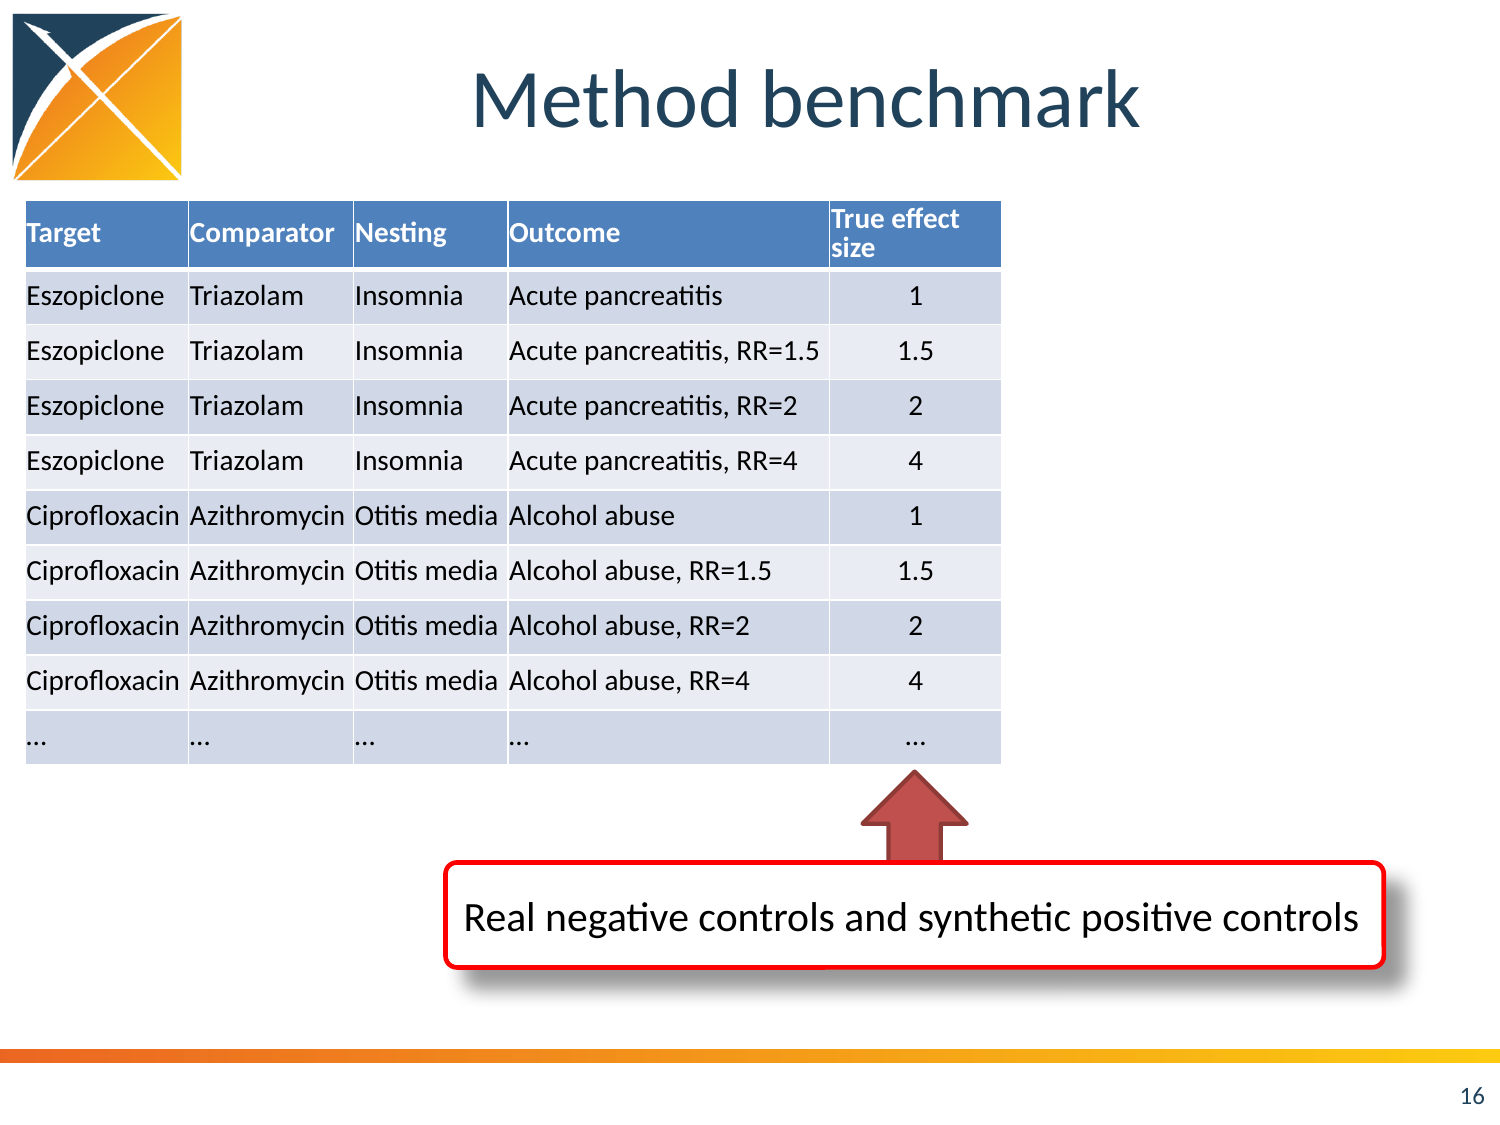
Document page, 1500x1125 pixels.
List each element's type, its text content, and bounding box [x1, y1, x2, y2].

table_cell Triazolam [189, 380, 353, 434]
table_header Nesting [354, 201, 507, 267]
table_cell … [189, 711, 353, 764]
table_cell Otitis media [354, 656, 507, 709]
title Method benchmark [187, 24, 1425, 163]
table_header Comparator [189, 201, 353, 267]
table_cell Insomnia [354, 380, 507, 434]
table_cell 1 [830, 491, 1001, 544]
table_cell Azithromycin [189, 601, 353, 654]
table_cell Triazolam [189, 272, 353, 324]
table_cell 1 [830, 272, 1001, 324]
table_header Target [26, 201, 188, 267]
table_cell Azithromycin [189, 656, 353, 709]
table_header True effect size [830, 201, 1001, 267]
table_cell Azithromycin [189, 491, 353, 544]
table_cell … [26, 711, 188, 764]
table_header Outcome [509, 201, 829, 267]
table_cell Alcohol abuse, RR=4 [509, 656, 829, 709]
table_cell Acute pancreatitis, RR=2 [509, 380, 829, 434]
table_cell Ciprofloxacin [26, 656, 188, 709]
table_cell Insomnia [354, 272, 507, 324]
table_cell Triazolam [189, 325, 353, 379]
table_cell Eszopiclone [26, 272, 188, 324]
table_cell Otitis media [354, 601, 507, 654]
table_cell … [509, 711, 829, 764]
table_cell Ciprofloxacin [26, 546, 188, 599]
table_cell … [830, 711, 1001, 764]
table_cell Acute pancreatitis [509, 272, 829, 324]
text_box Real negative controls and synthetic positive controls [443, 860, 1386, 970]
text_box [860, 769, 969, 860]
table_cell Acute pancreatitis, RR=1.5 [509, 325, 829, 379]
table_cell … [354, 711, 507, 764]
table_cell Acute pancreatitis, RR=4 [509, 436, 829, 489]
table_cell Eszopiclone [26, 436, 188, 489]
table_cell Alcohol abuse, RR=1.5 [509, 546, 829, 599]
table_cell 1.5 [830, 325, 1001, 379]
slide_number 16 [1149, 1065, 1500, 1125]
table_cell 4 [830, 656, 1001, 709]
table_cell Triazolam [189, 436, 353, 489]
table_cell 4 [830, 436, 1001, 489]
table_cell Azithromycin [189, 546, 353, 599]
table_cell Insomnia [354, 325, 507, 379]
table_cell 1.5 [830, 546, 1001, 599]
table_cell Insomnia [354, 436, 507, 489]
picture [0, 0, 206, 200]
table_cell Eszopiclone [26, 380, 188, 434]
table_cell Ciprofloxacin [26, 601, 188, 654]
table_cell 2 [830, 380, 1001, 434]
table_cell Alcohol abuse [509, 491, 829, 544]
table_cell Eszopiclone [26, 325, 188, 379]
table_cell Otitis media [354, 491, 507, 544]
table_cell Otitis media [354, 546, 507, 599]
table_cell 2 [830, 601, 1001, 654]
table_cell Ciprofloxacin [26, 491, 188, 544]
table_cell Alcohol abuse, RR=2 [509, 601, 829, 654]
